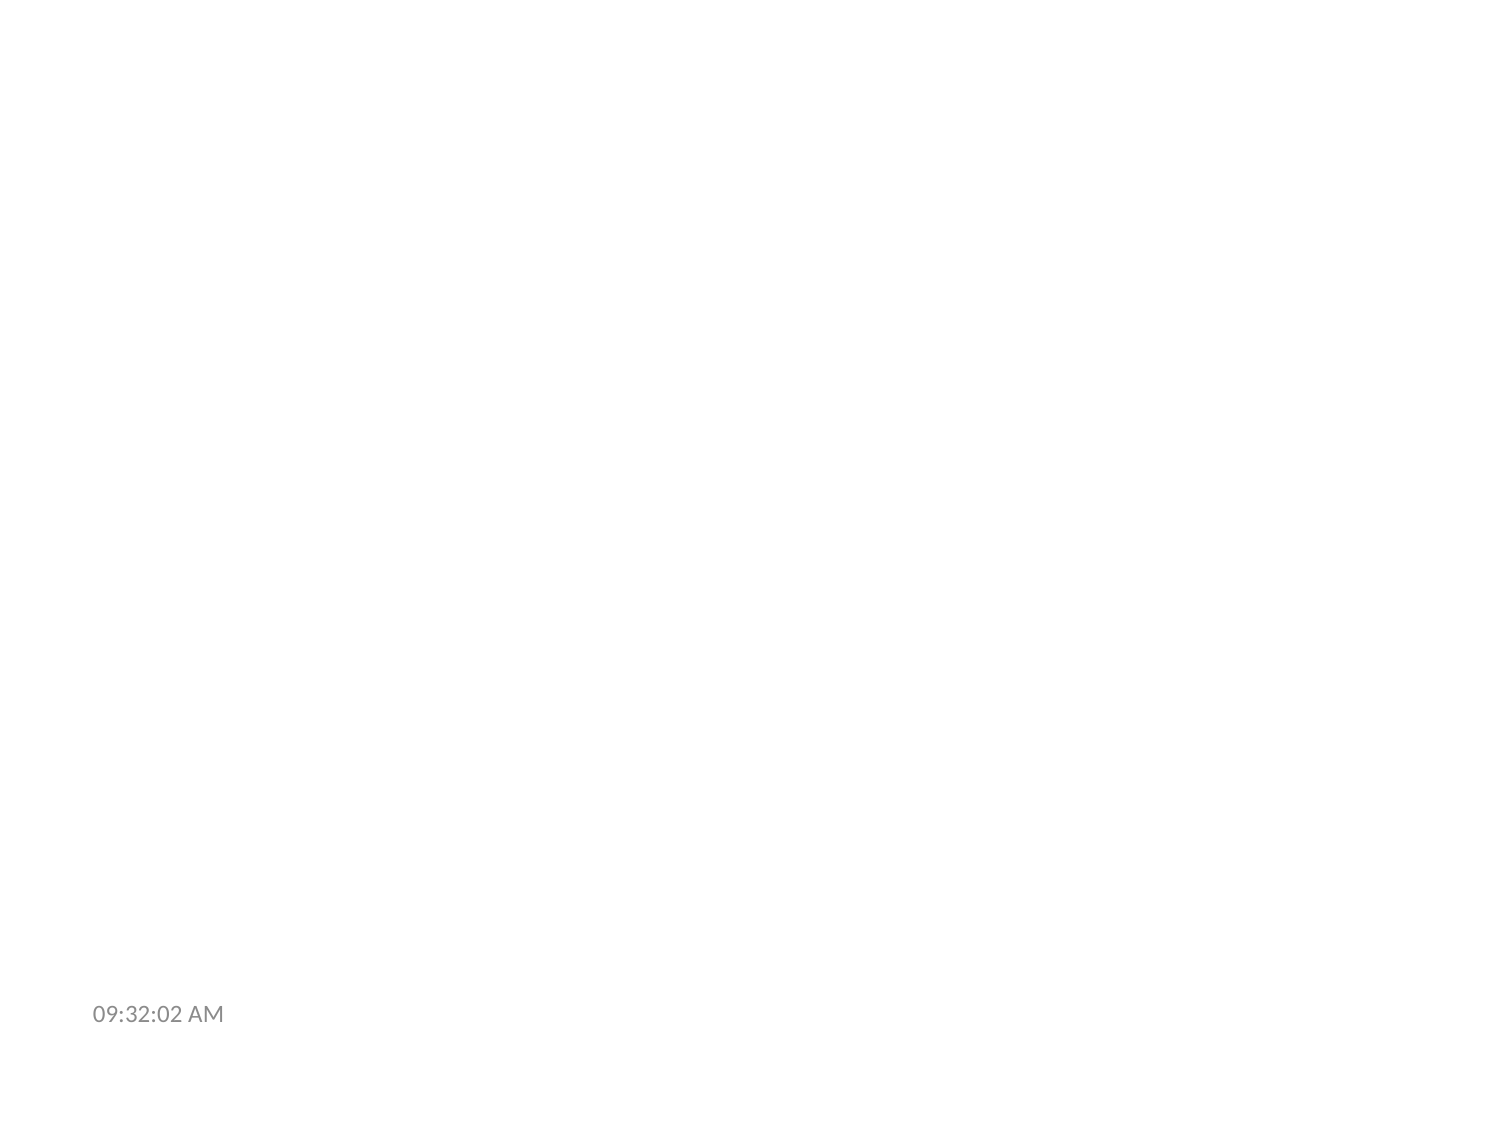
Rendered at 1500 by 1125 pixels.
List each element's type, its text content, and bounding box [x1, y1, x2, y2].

text_box 3:35:09 PM [77, 982, 428, 1043]
